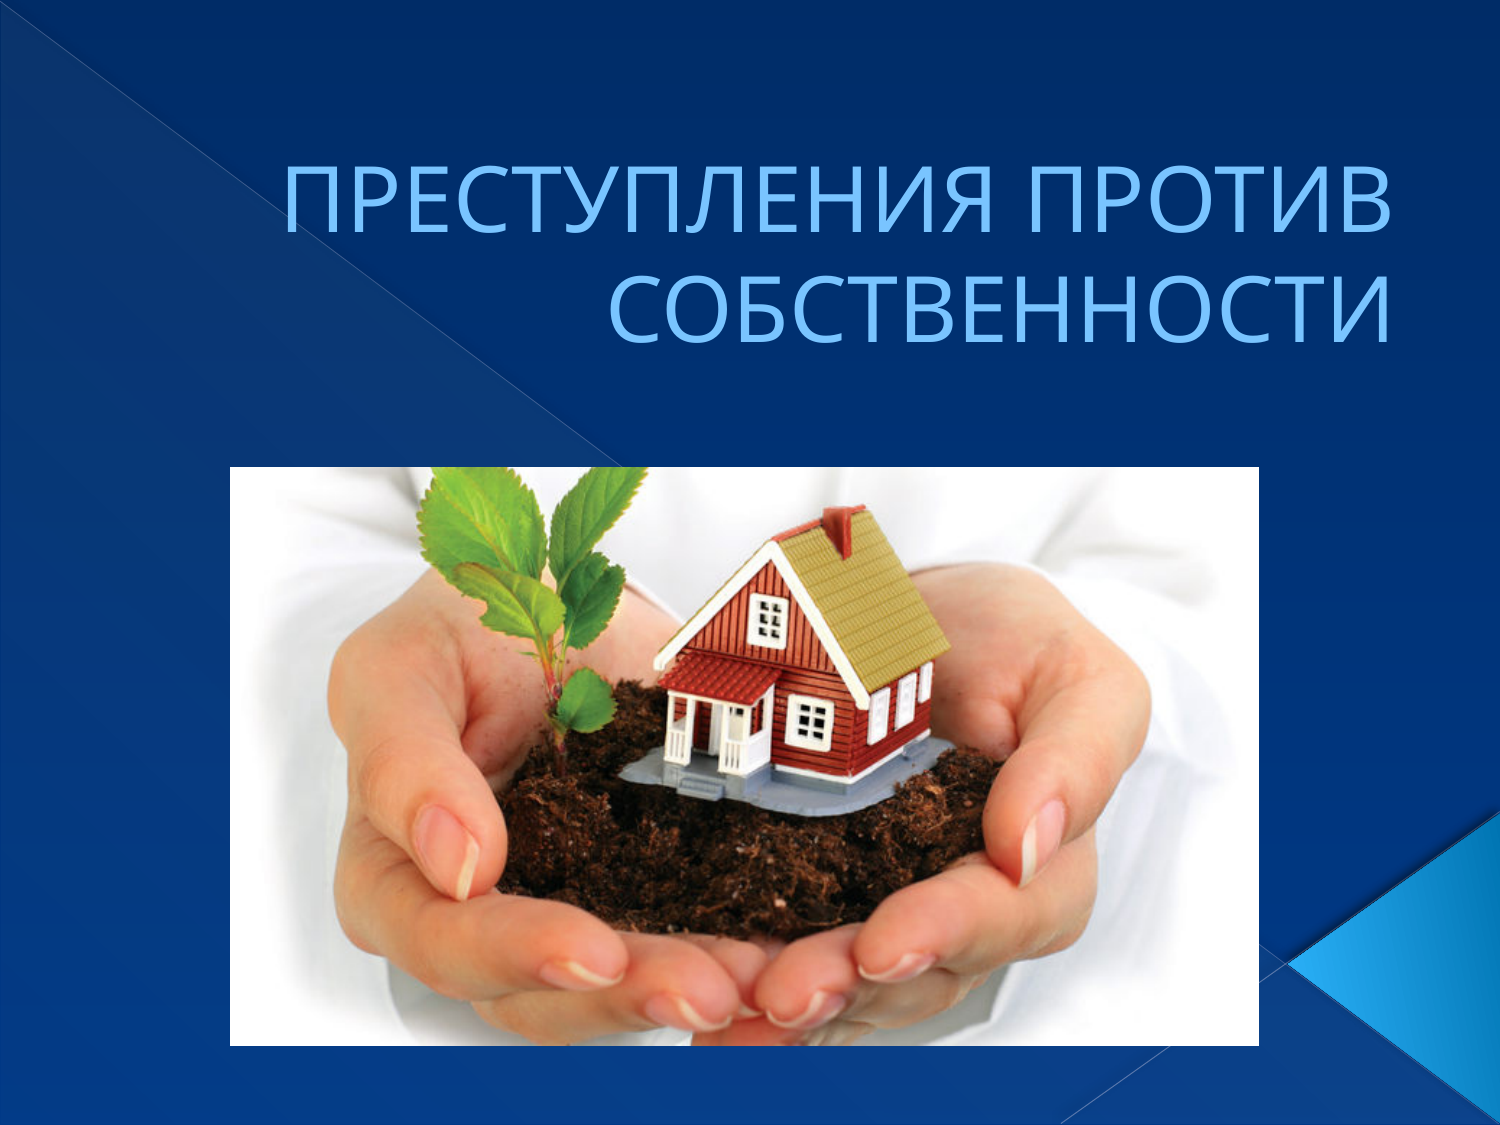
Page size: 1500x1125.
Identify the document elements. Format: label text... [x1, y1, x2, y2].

picture [229, 467, 1260, 1047]
title ПРЕСТУПЛЕНИЯ ПРОТИВ СОБСТВЕННОСТИ [88, 127, 1412, 369]
